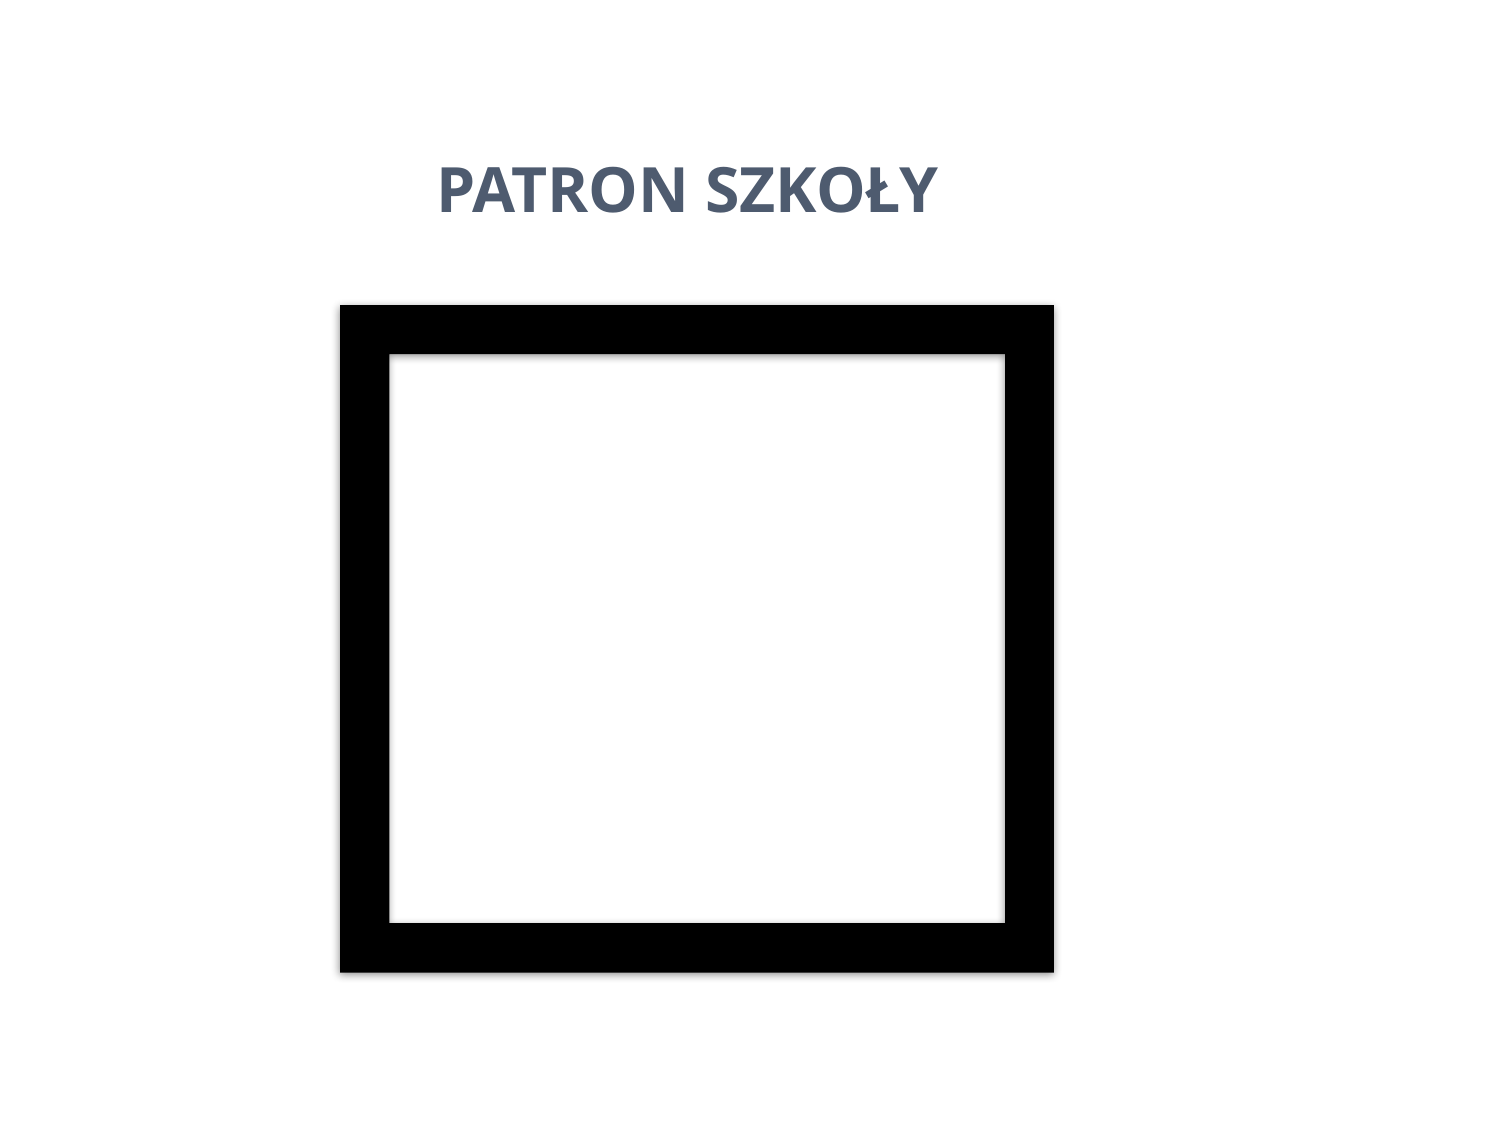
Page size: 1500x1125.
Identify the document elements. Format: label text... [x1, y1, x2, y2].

title Patron szkoły [75, 45, 1300, 233]
text_box [339, 304, 1055, 973]
